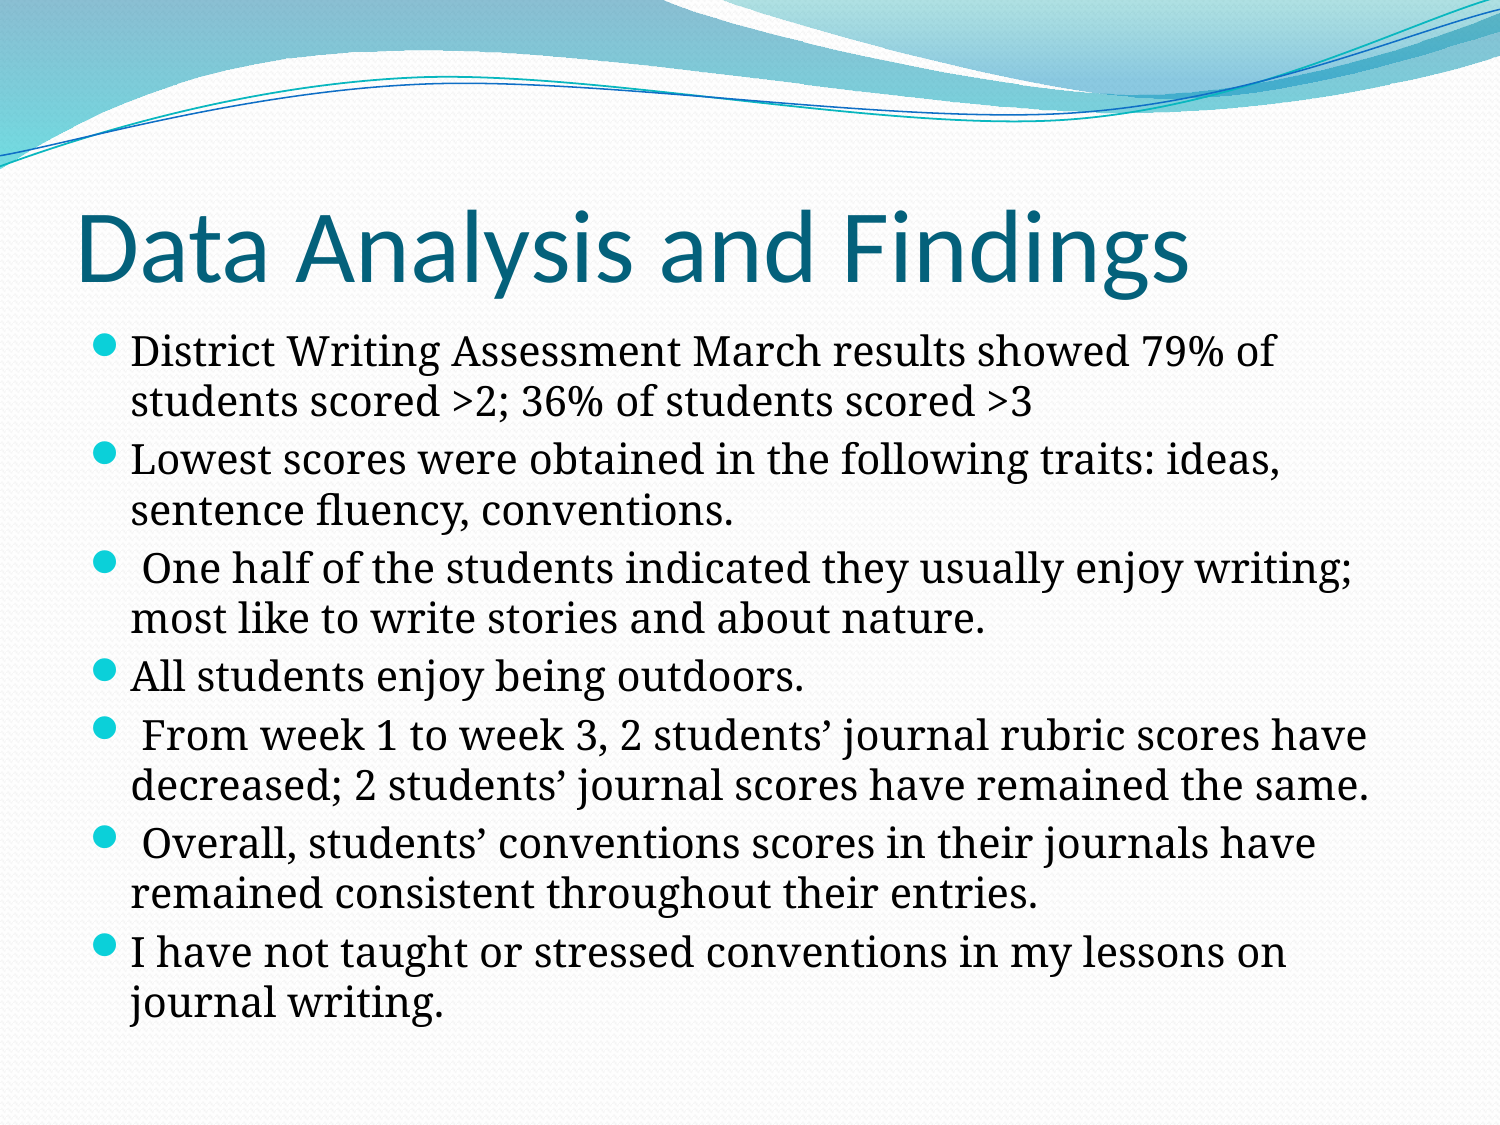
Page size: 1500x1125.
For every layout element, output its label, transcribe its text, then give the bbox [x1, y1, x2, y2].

list District Writing Assessment March results showed 79% of students scored >2; 36% of students scored >3 Lowest scores were obtained in the following traits: ideas, sentence fluency, conventions. One half of the students indicated they usually enjoy writing; most like to write stories and about nature. All students enjoy being outdoors. From week 1 to week 3, 2 students’ journal rubric scores have decreased; 2 students’ journal scores have remained the same. Overall, students’ conventions scores in their journals have remained consistent throughout their entries. I have not taught or stressed conventions in my lessons on journal writing. [75, 317, 1425, 1038]
title Data Analysis and Findings [75, 115, 1425, 303]
